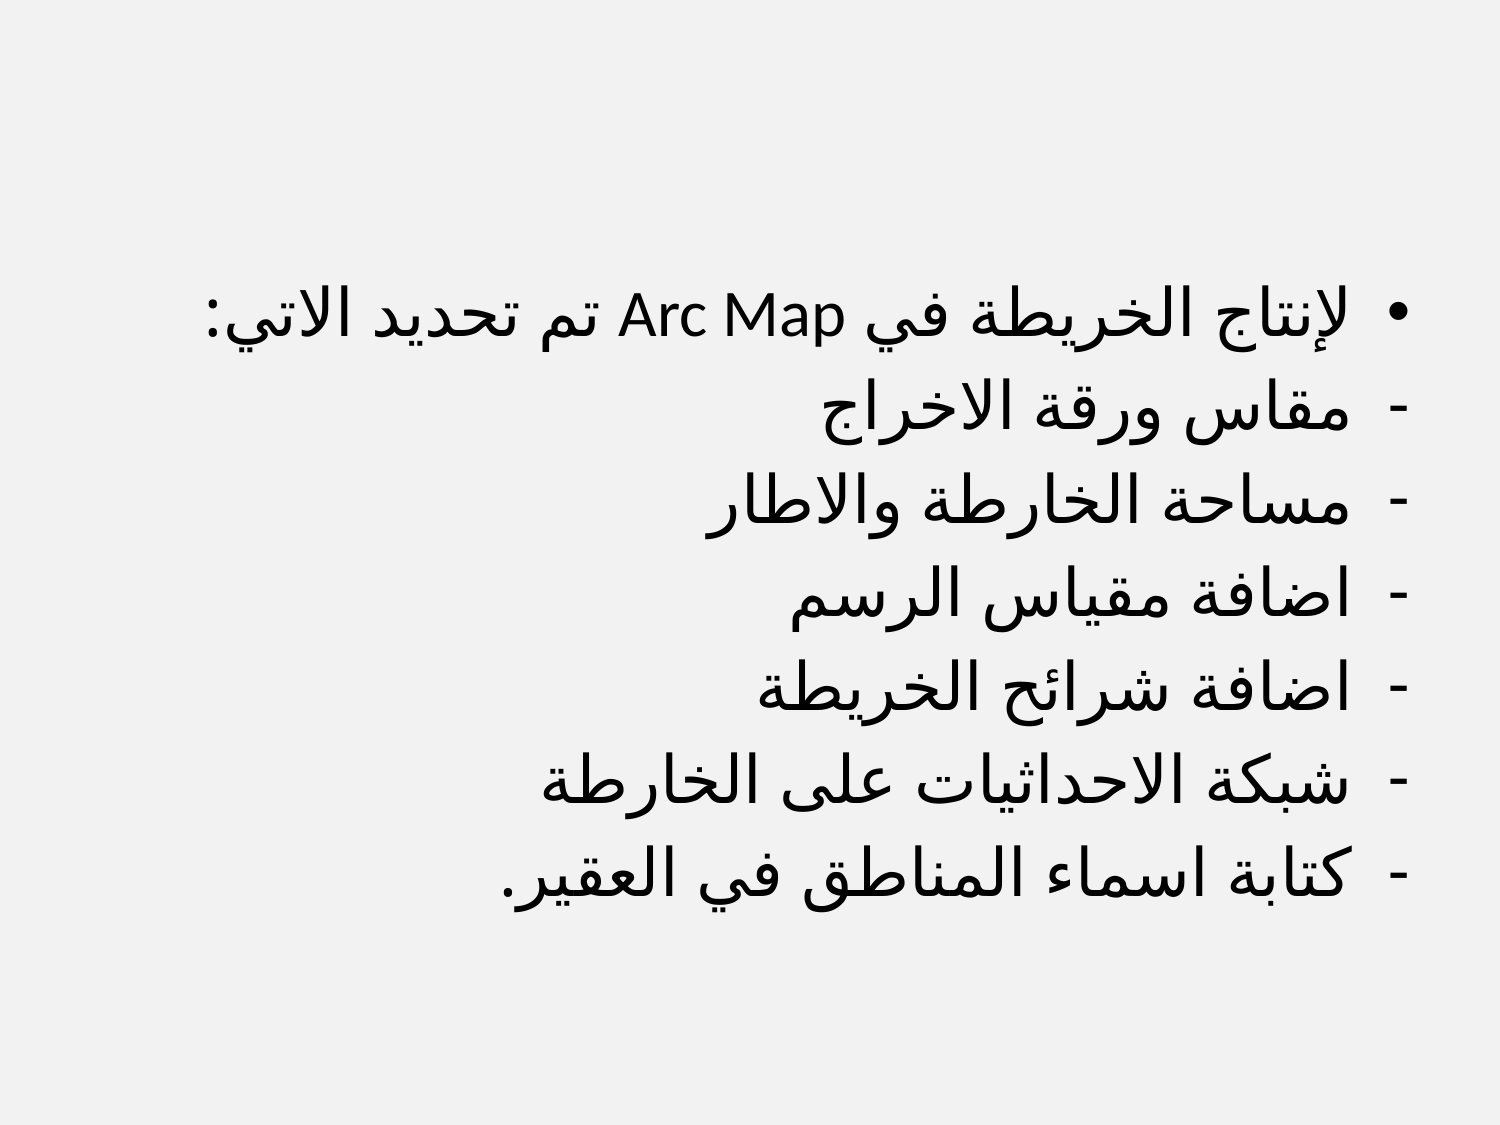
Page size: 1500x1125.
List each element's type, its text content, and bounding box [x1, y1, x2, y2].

list لإنتاج الخريطة في Arc Map تم تحديد الاتي: مقاس ورقة الاخراج مساحة الخارطة والاطار اضافة مقياس الرسم اضافة شرائح الخريطة شبكة الاحداثيات على الخارطة كتابة اسماء المناطق في العقير. [75, 262, 1425, 1005]
